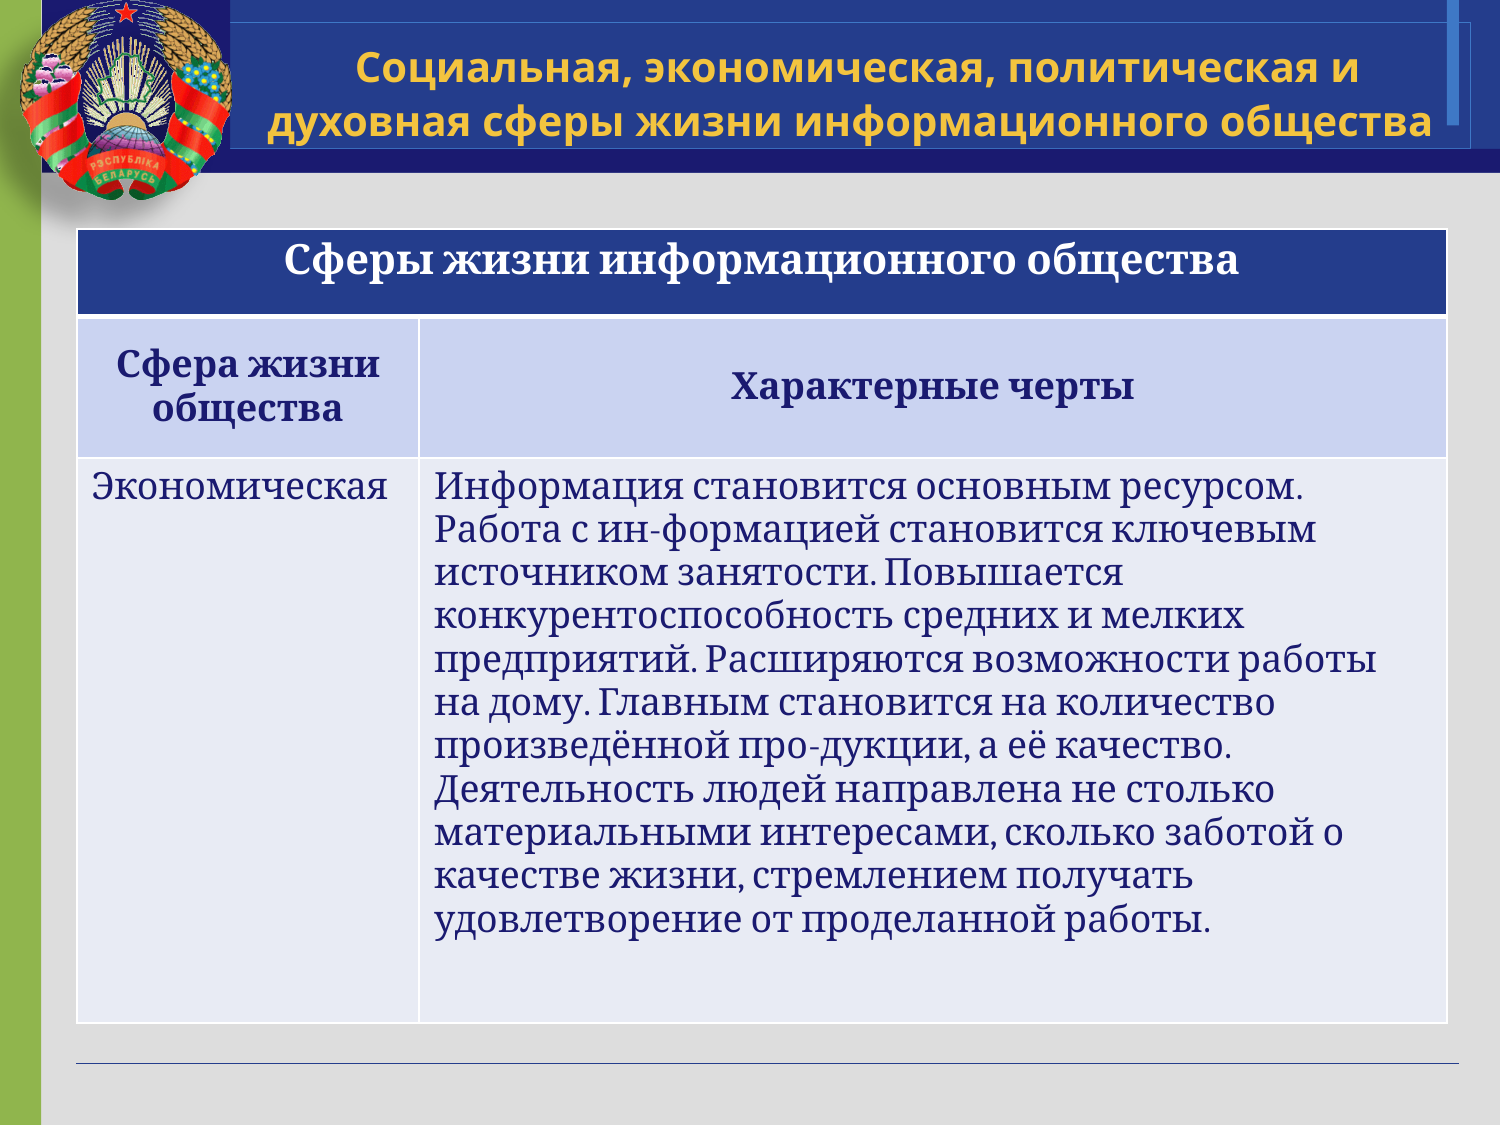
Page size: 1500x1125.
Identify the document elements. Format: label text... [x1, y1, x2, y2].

picture [20, 0, 232, 200]
table_cell Экономическая [78, 459, 418, 1022]
table_cell Характерные черты [420, 319, 1446, 457]
table_cell Сфера жизни общества [78, 319, 418, 457]
table_cell Информация становится основным ресурсом. Работа с ин-формацией становится ключевым источником занятости. Повышается конкурентоспособность средних и мелких предприятий. Расширяются возможности работы на дому. Главным становится на количество произведённой про-дукции, а её качество. Деятельность людей направлена не столько материальными интересами, сколько заботой о качестве жизни, стремлением получать удовлетворение от проделанной работы. [420, 459, 1446, 1022]
title Социальная, экономическая, политическая и духовная сферы жизни информационного общества [218, 38, 1483, 131]
table_header Сферы жизни информационного общества [78, 230, 1446, 314]
